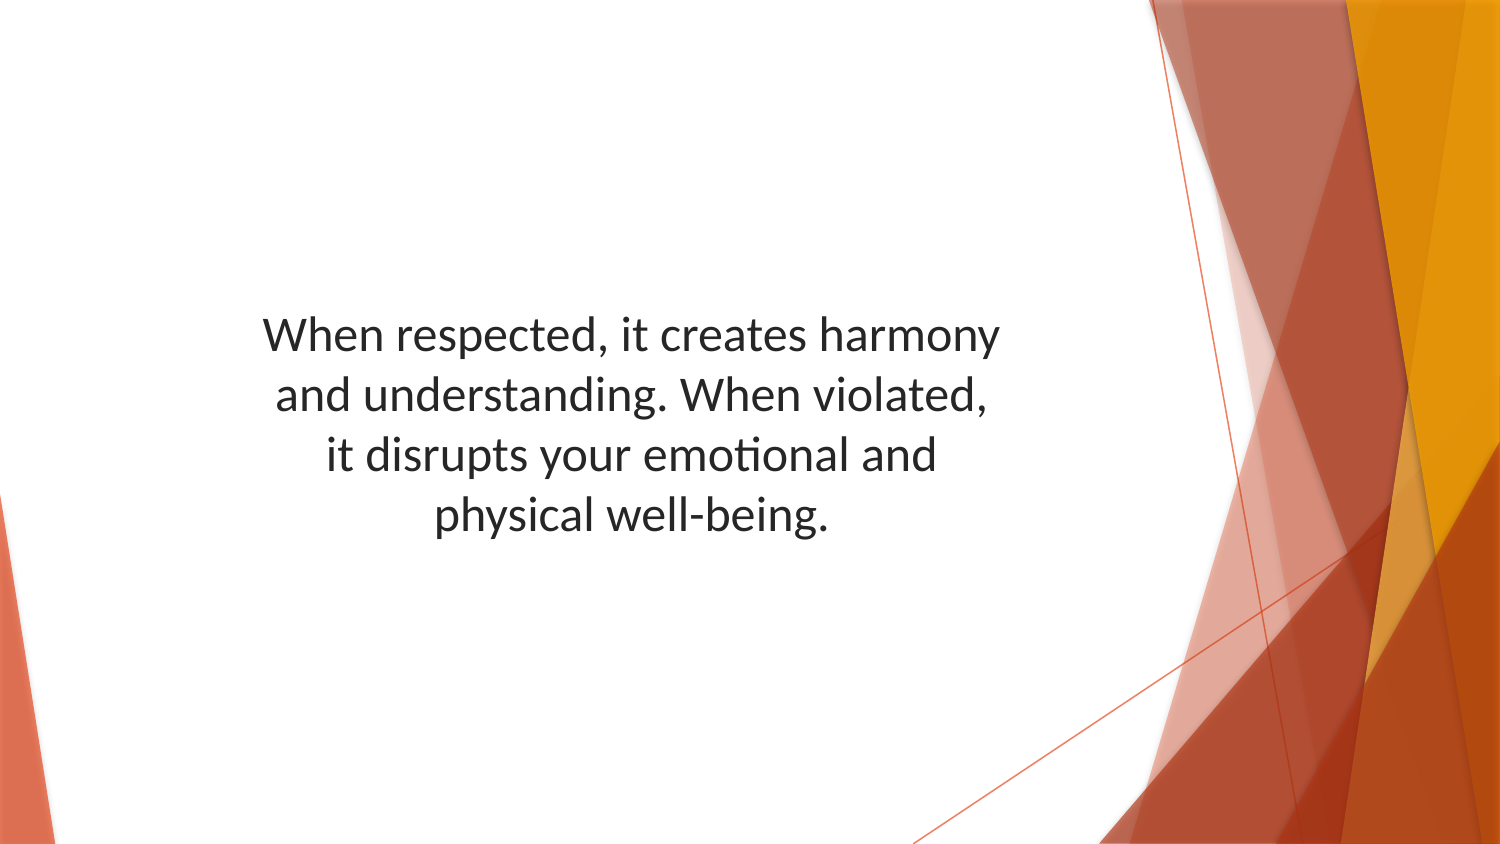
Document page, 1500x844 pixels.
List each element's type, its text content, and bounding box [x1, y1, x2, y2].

list When respected, it creates harmony and understanding. When violated, it disrupts your emotional and physical well-being. [242, 197, 1022, 647]
